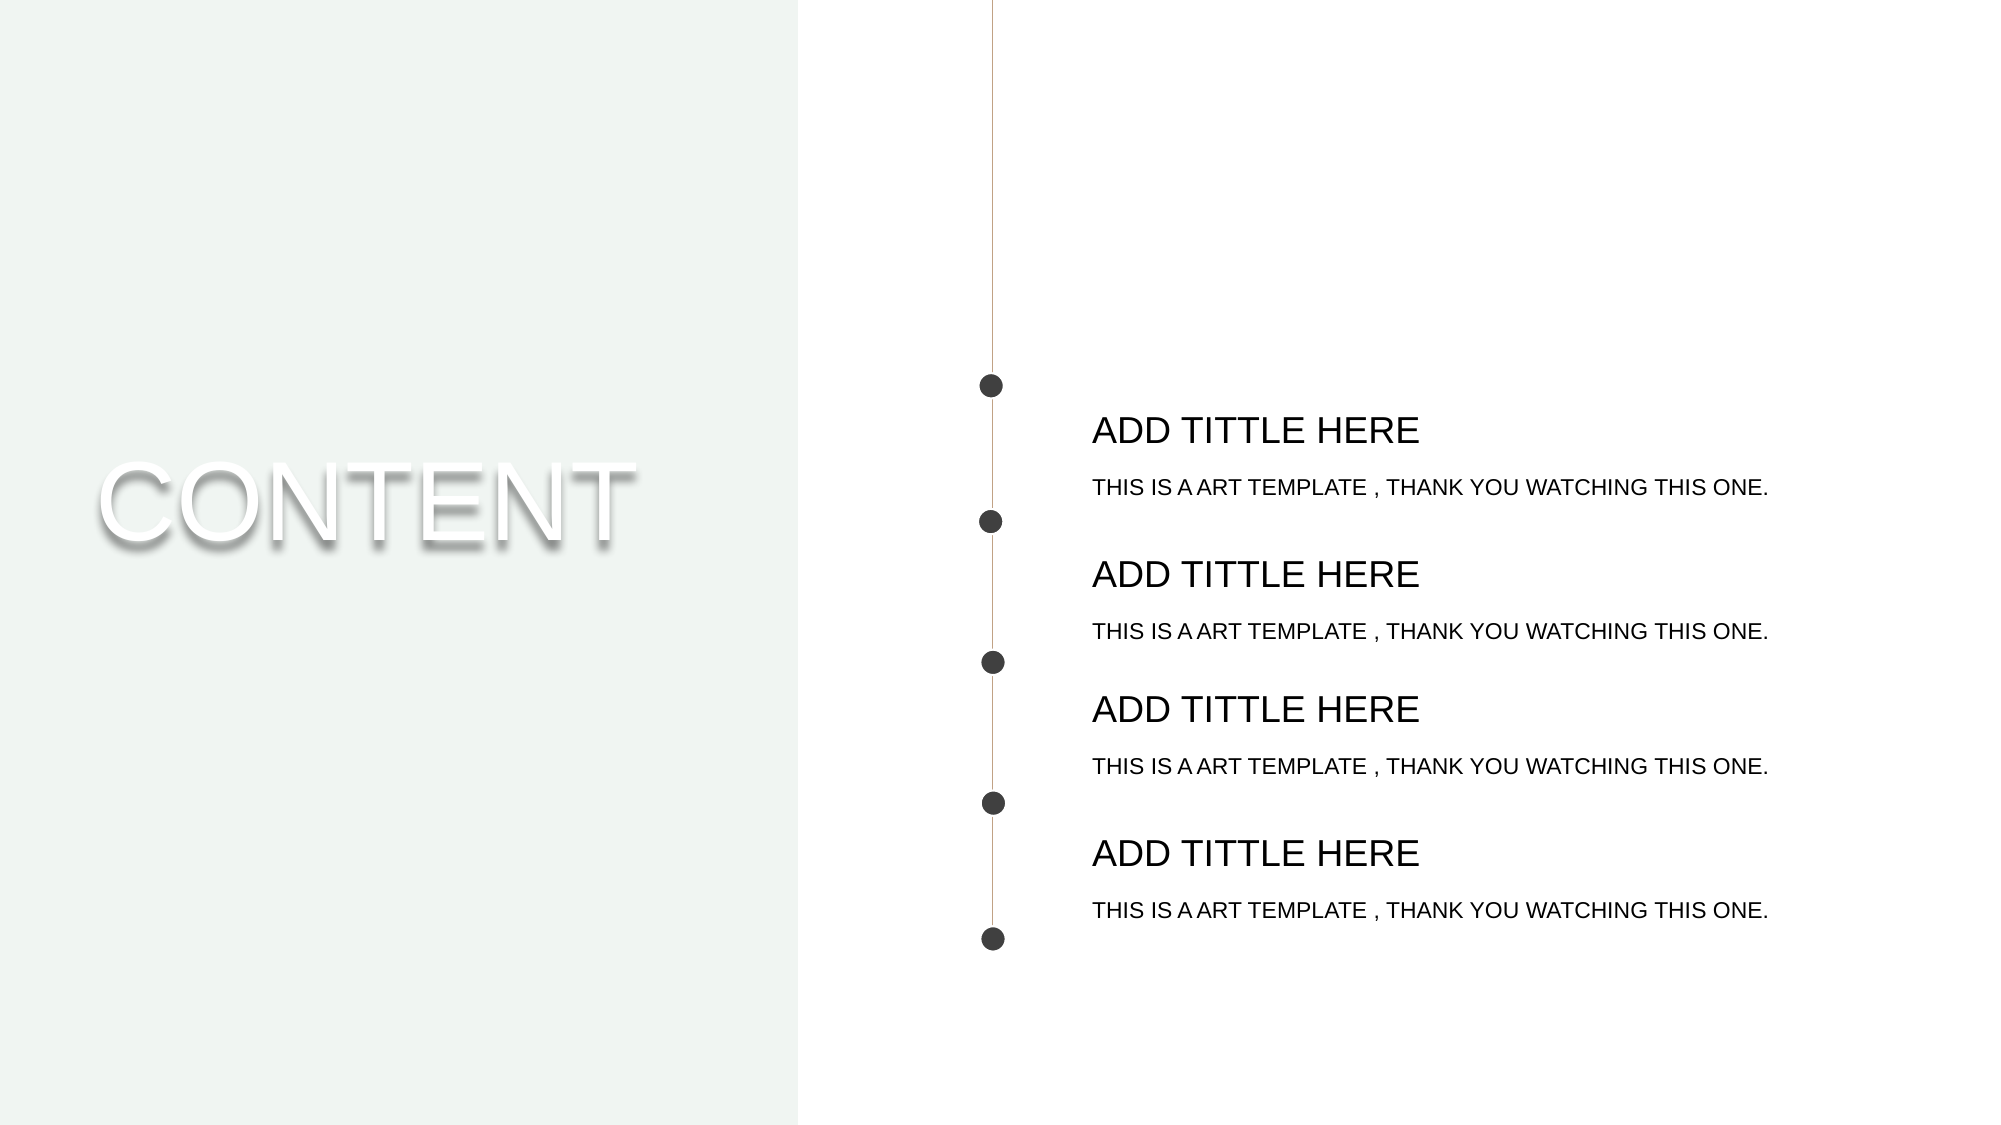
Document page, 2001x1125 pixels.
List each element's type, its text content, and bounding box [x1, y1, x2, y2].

text_box [0, 0, 799, 1125]
text_box ADD TITTLE HERE [1077, 677, 1623, 730]
text_box THIS IS A ART TEMPLATE , THANK YOU WATCHING THIS ONE. [1077, 595, 1817, 651]
text_box ADD TITTLE HERE [1077, 542, 1623, 595]
text_box ADD TITTLE HERE [1077, 398, 1623, 451]
text_box THIS IS A ART TEMPLATE , THANK YOU WATCHING THIS ONE. [1077, 451, 1817, 508]
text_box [978, 0, 1007, 953]
text_box CONTENT [65, 421, 670, 571]
text_box THIS IS A ART TEMPLATE , THANK YOU WATCHING THIS ONE. [1077, 874, 1817, 931]
text_box ADD TITTLE HERE [1077, 821, 1623, 874]
text_box THIS IS A ART TEMPLATE , THANK YOU WATCHING THIS ONE. [1077, 730, 1817, 787]
